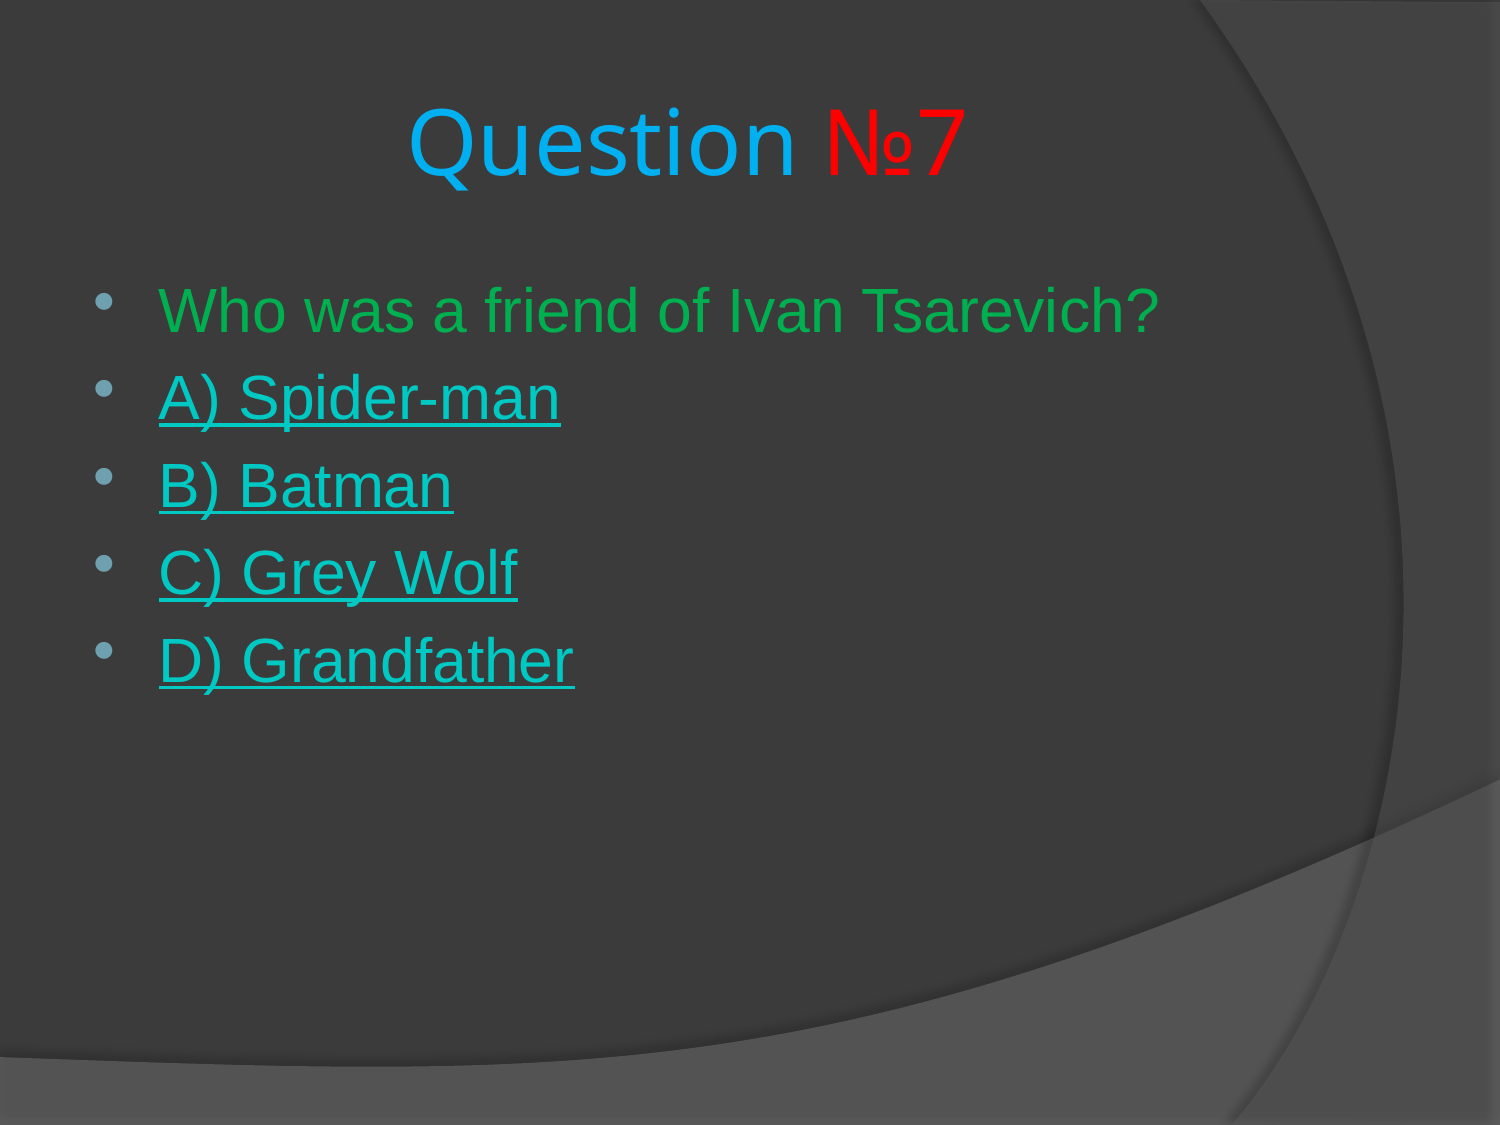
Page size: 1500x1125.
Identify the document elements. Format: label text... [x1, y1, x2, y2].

list Who was a friend of Ivan Tsarevich? A) Spider-man B) Batman C) Grey Wolf D) Grandfather [75, 262, 1300, 1005]
title Question №7 [75, 45, 1300, 233]
